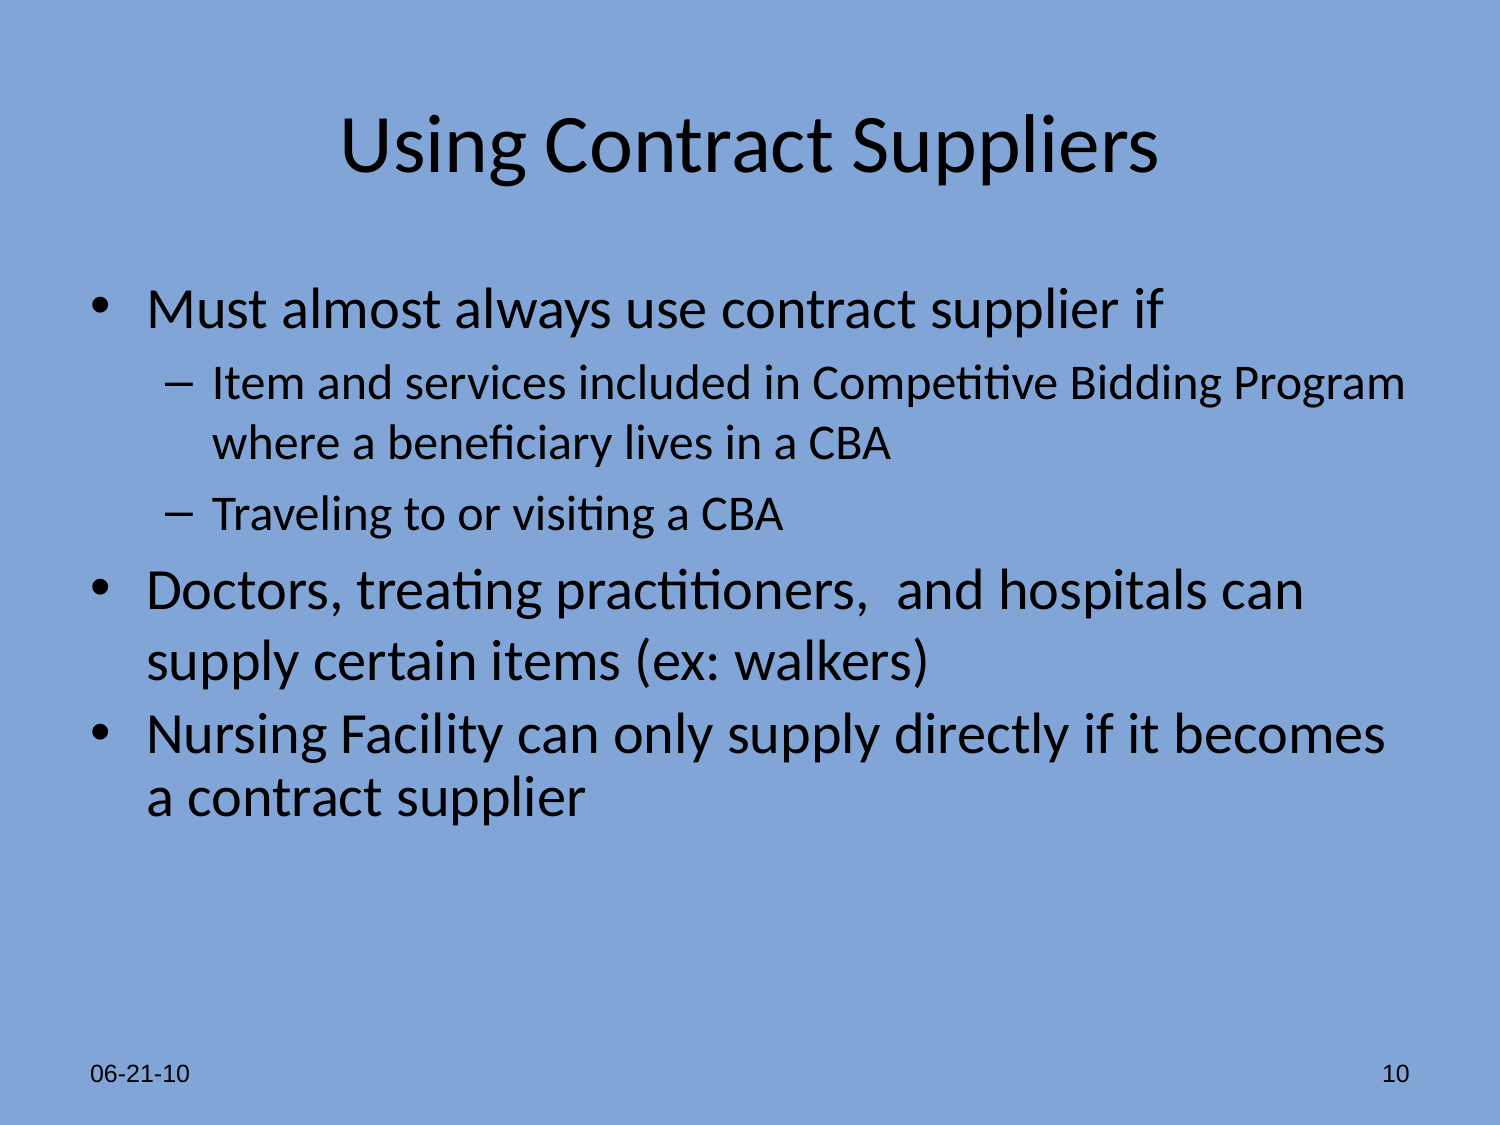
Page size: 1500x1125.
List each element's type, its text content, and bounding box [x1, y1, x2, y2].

slide_number 10 [1074, 1042, 1425, 1103]
title Using Contract Suppliers [74, 44, 1426, 233]
list Must almost always use contract supplier if Item and services included in Competitive Bidding Program where a beneficiary lives in a CBA Traveling to or visiting a CBA Doctors, treating practitioners, and hospitals can supply certain items (ex: walkers) Nursing Facility can only supply directly if it becomes a contract supplier [74, 262, 1426, 1006]
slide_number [75, 1042, 425, 1103]
